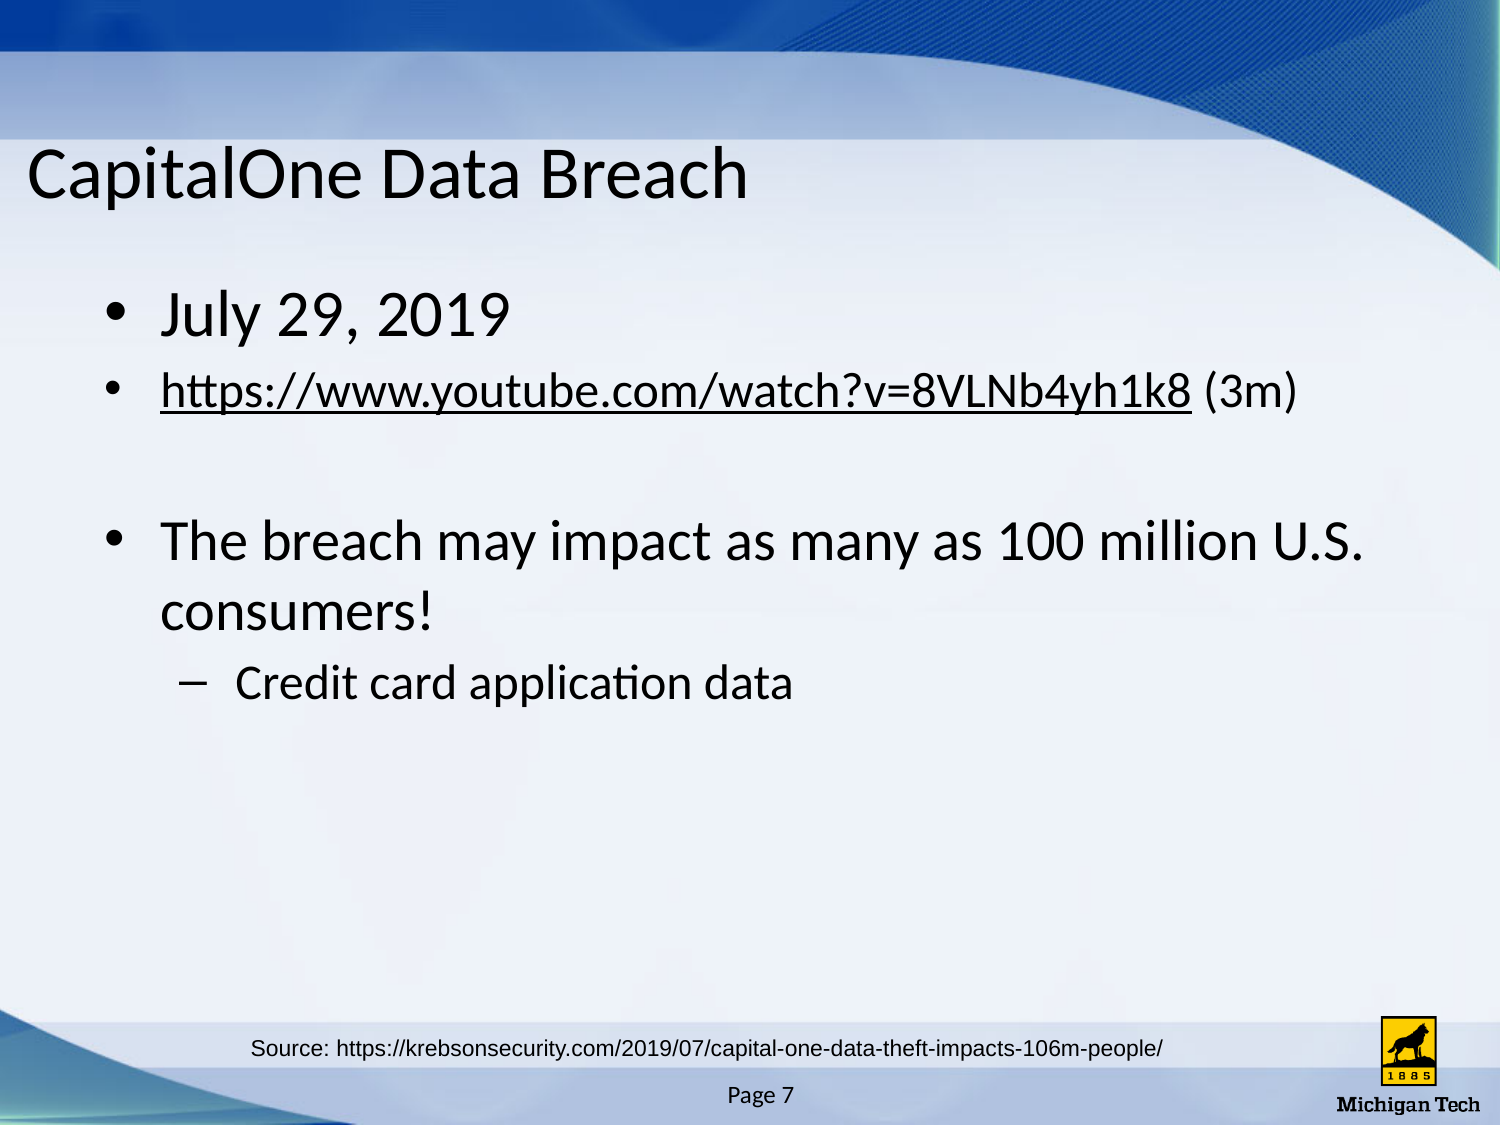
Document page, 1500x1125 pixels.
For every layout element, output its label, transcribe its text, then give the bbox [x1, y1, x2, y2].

picture [0, 0, 1500, 1125]
list July 29, 2019 https://www.youtube.com/watch?v=8VLNb4yh1k8 (3m) The breach may impact as many as 100 million U.S. consumers! Credit card application data [70, 262, 1421, 1068]
title CapitalOne Data Breach [12, 75, 1263, 263]
text_box Source: https://krebsonsecurity.com/2019/07/capital-one-data-theft-impacts-106m-people/ [235, 1026, 1179, 1069]
